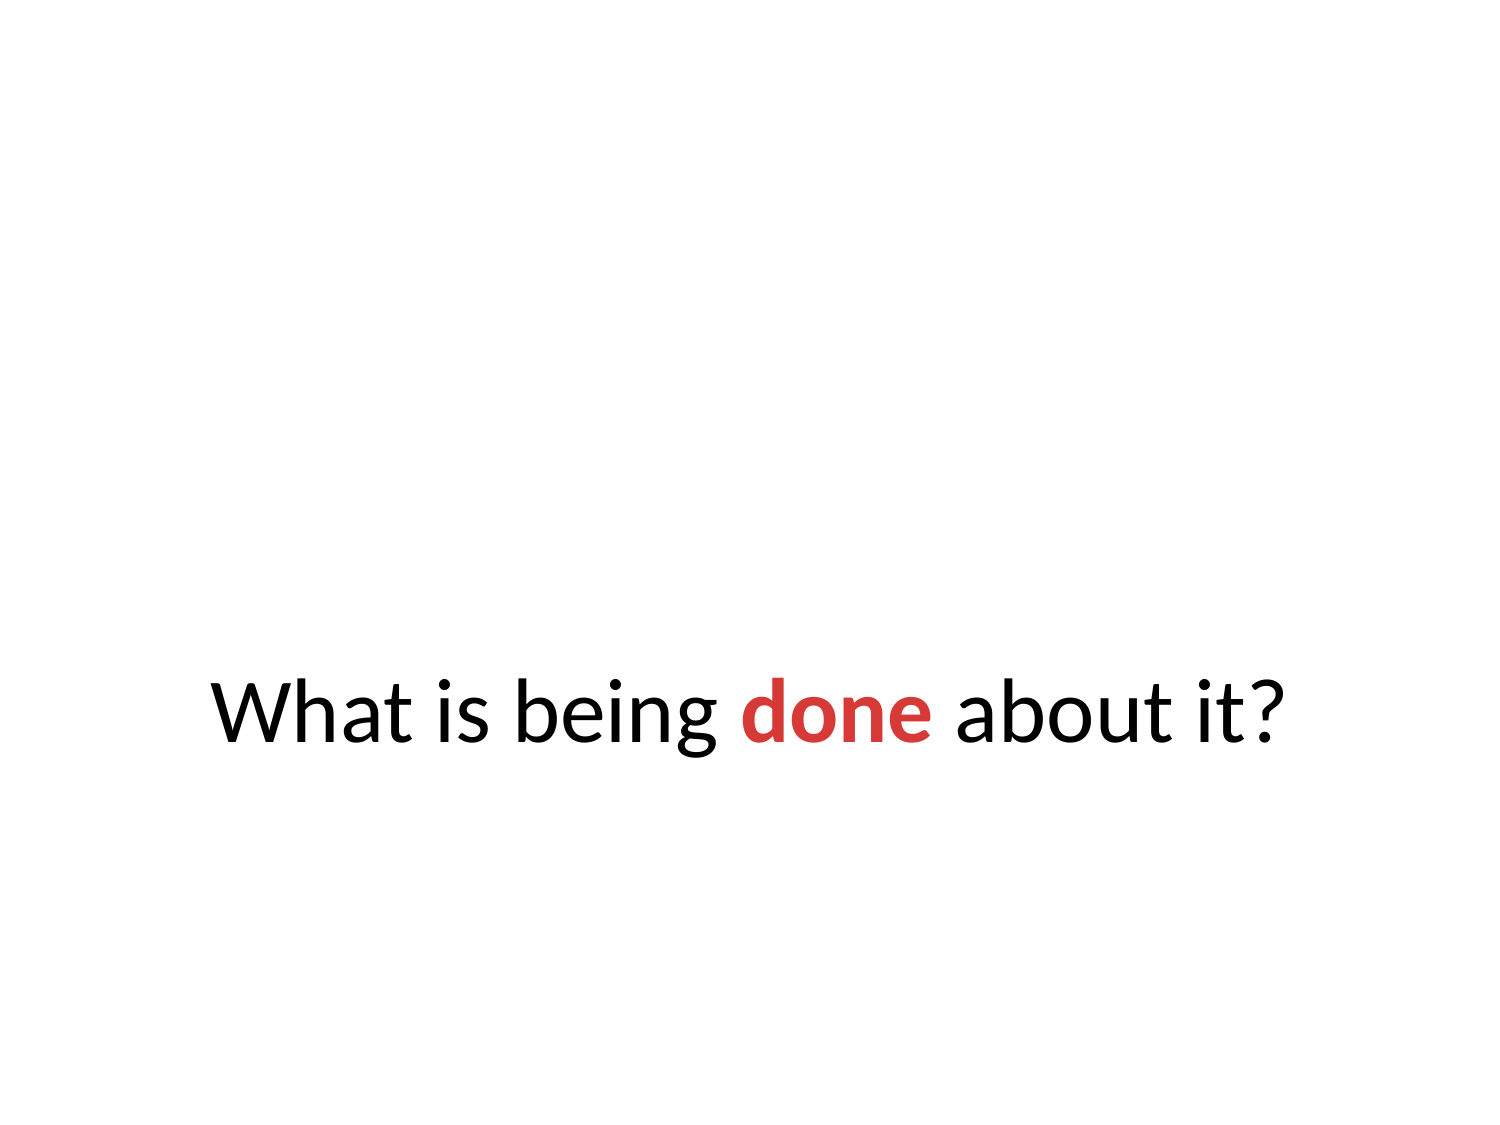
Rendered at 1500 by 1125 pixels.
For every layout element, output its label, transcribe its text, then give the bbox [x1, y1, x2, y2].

title What is being done about it? [75, 612, 1425, 800]
